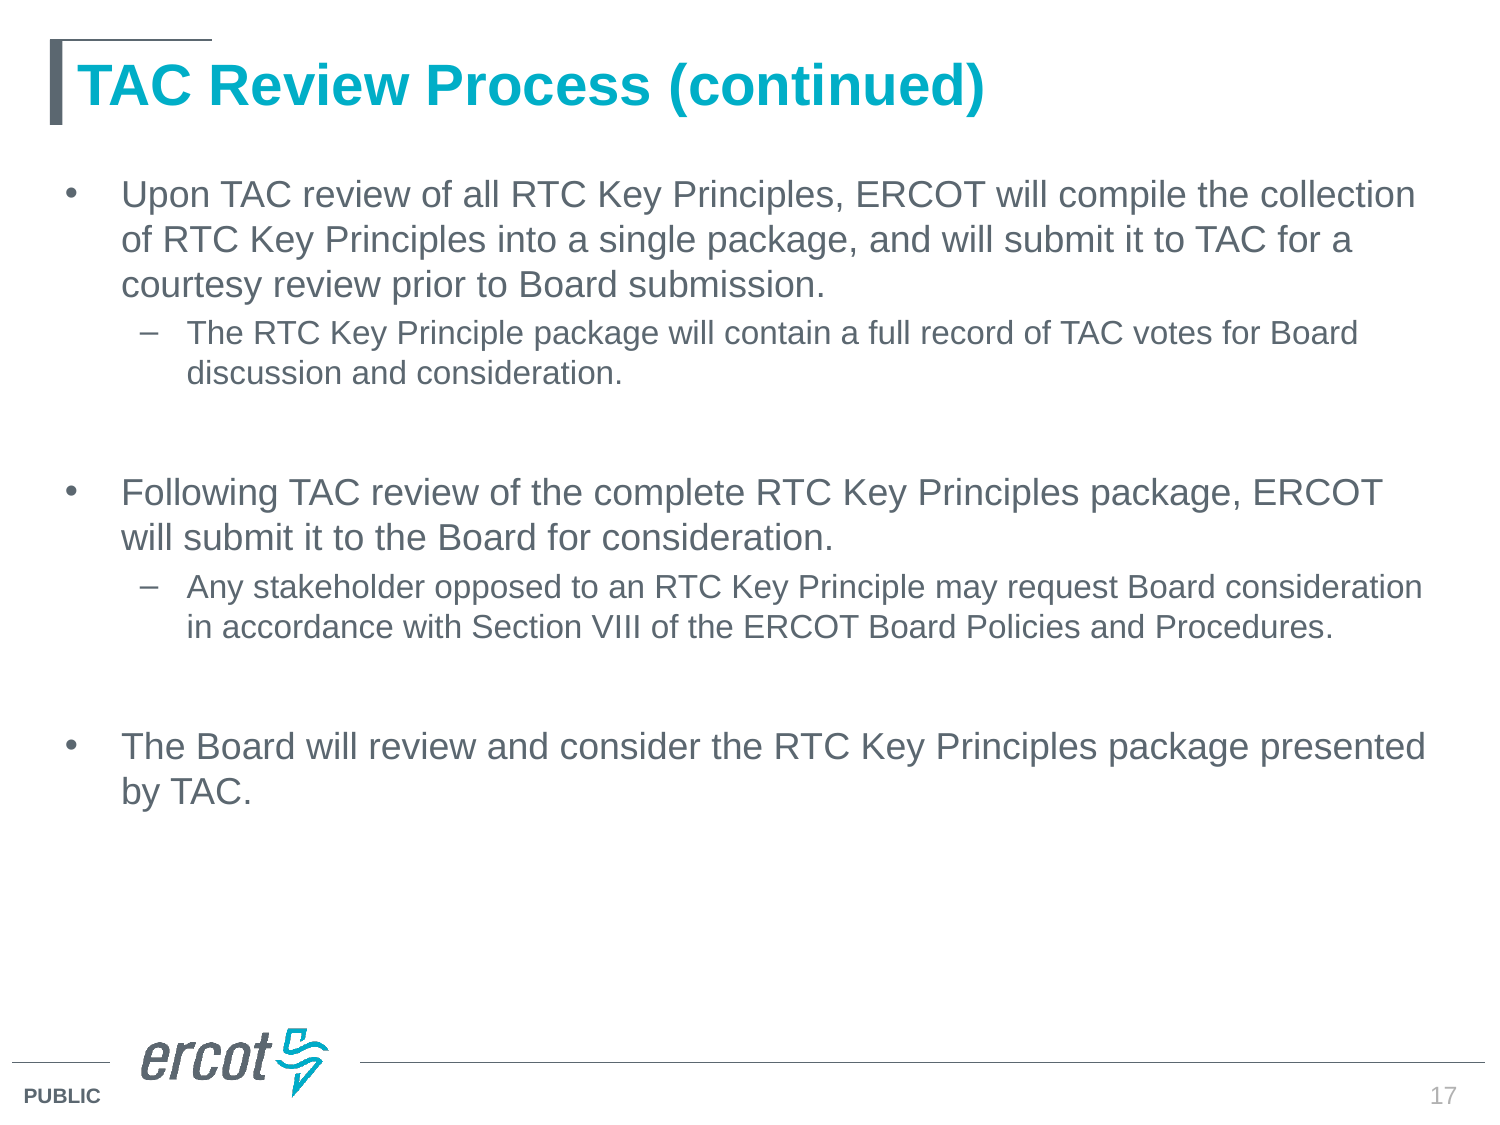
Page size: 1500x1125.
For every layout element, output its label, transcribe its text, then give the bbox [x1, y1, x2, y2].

list Upon TAC review of all RTC Key Principles, ERCOT will compile the collection of RTC Key Principles into a single package, and will submit it to TAC for a courtesy review prior to Board submission. The RTC Key Principle package will contain a full record of TAC votes for Board discussion and consideration. Following TAC review of the complete RTC Key Principles package, ERCOT will submit it to the Board for consideration. Any stakeholder opposed to an RTC Key Principle may request Board consideration in accordance with Section VIII of the ERCOT Board Policies and Procedures. The Board will review and consider the RTC Key Principles package presented by TAC. [50, 162, 1450, 992]
slide_number 17 [1400, 1076, 1488, 1113]
picture [137, 1024, 332, 1100]
title TAC Review Process (continued) [62, 39, 1450, 125]
